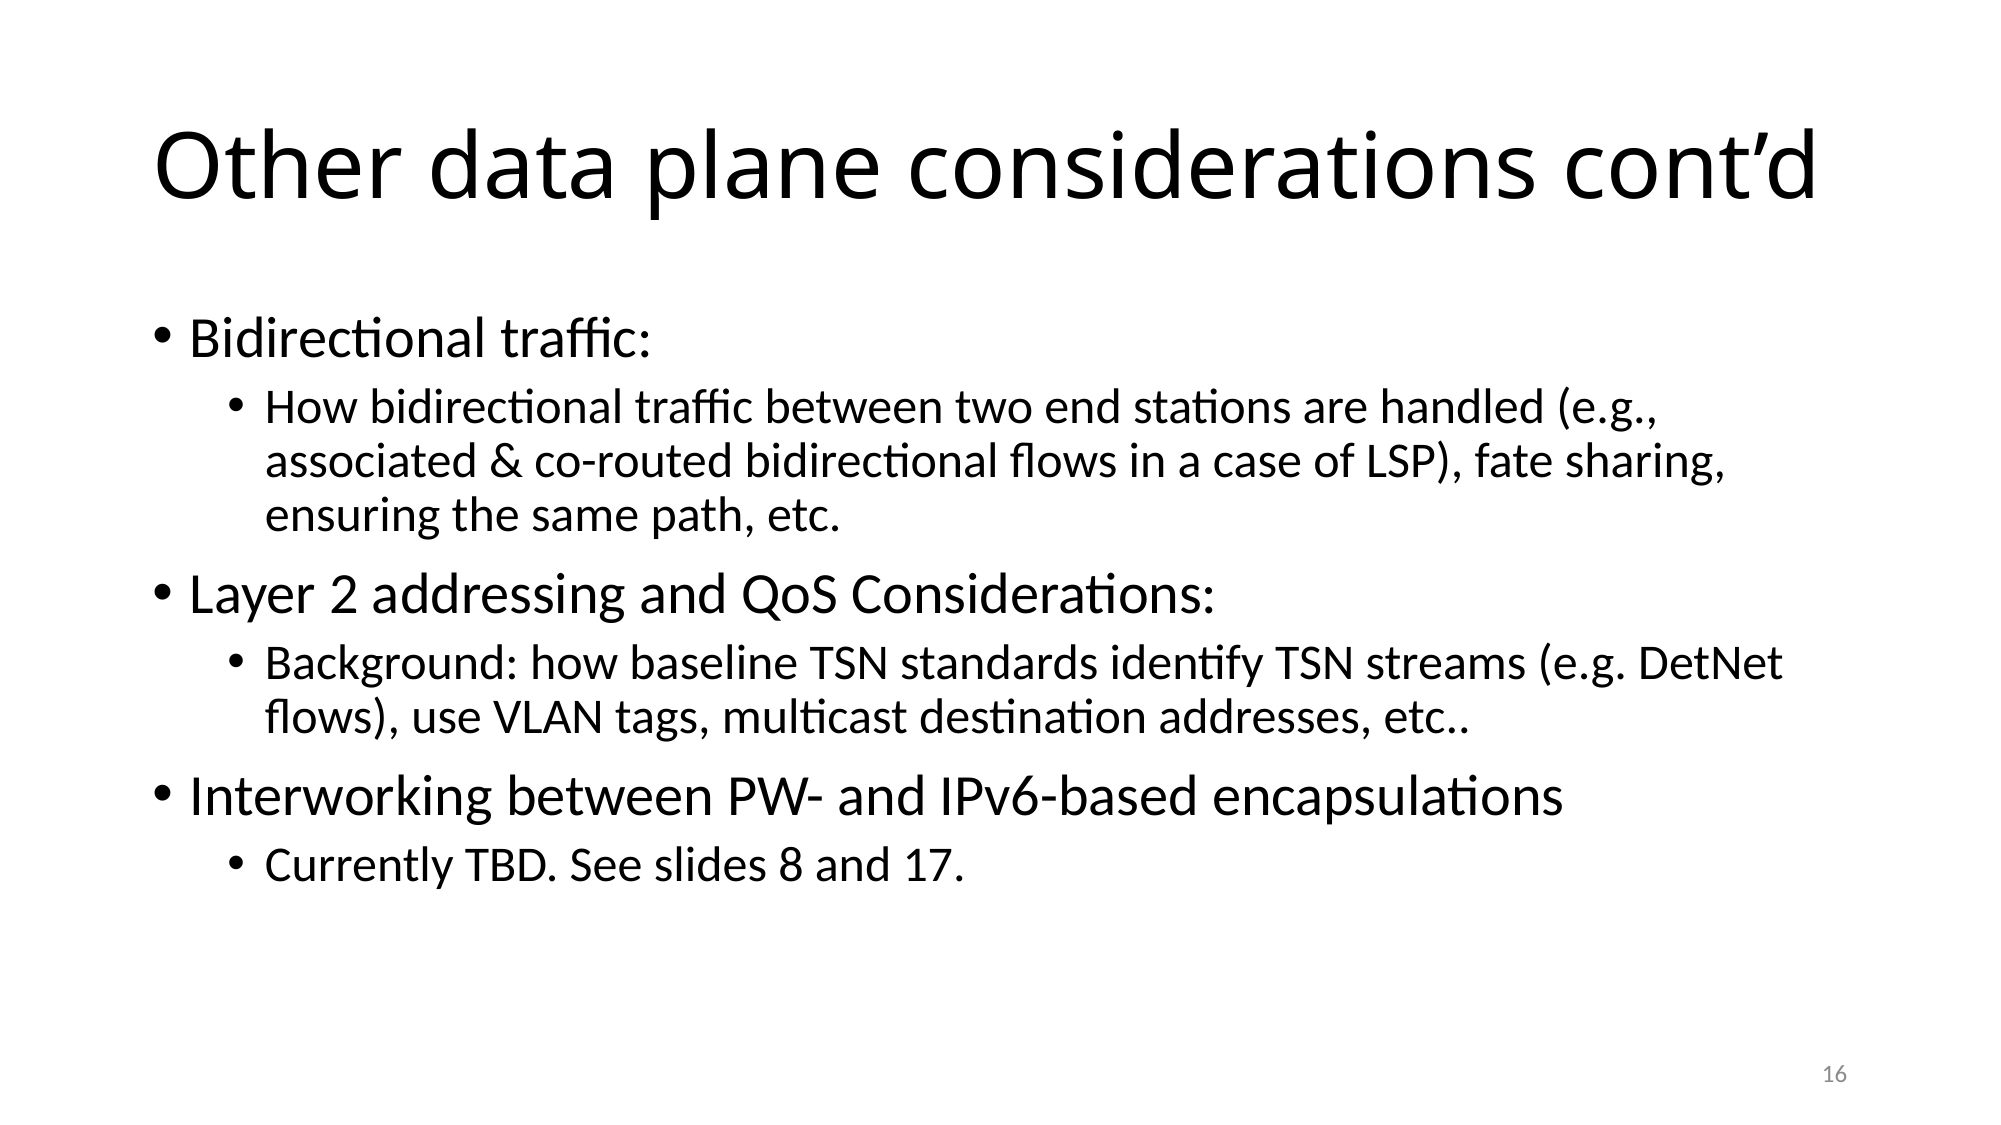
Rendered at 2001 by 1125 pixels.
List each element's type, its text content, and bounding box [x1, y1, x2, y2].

title Other data plane considerations cont’d [137, 59, 1863, 278]
slide_number 16 [1412, 1042, 1863, 1103]
list Bidirectional traffic: How bidirectional traffic between two end stations are handled (e.g., associated & co-routed bidirectional flows in a case of LSP), fate sharing, ensuring the same path, etc. Layer 2 addressing and QoS Considerations: Background: how baseline TSN standards identify TSN streams (e.g. DetNet flows), use VLAN tags, multicast destination addresses, etc.. Interworking between PW- and IPv6-based encapsulations Currently TBD. See slides 8 and 17. [137, 299, 1863, 1014]
